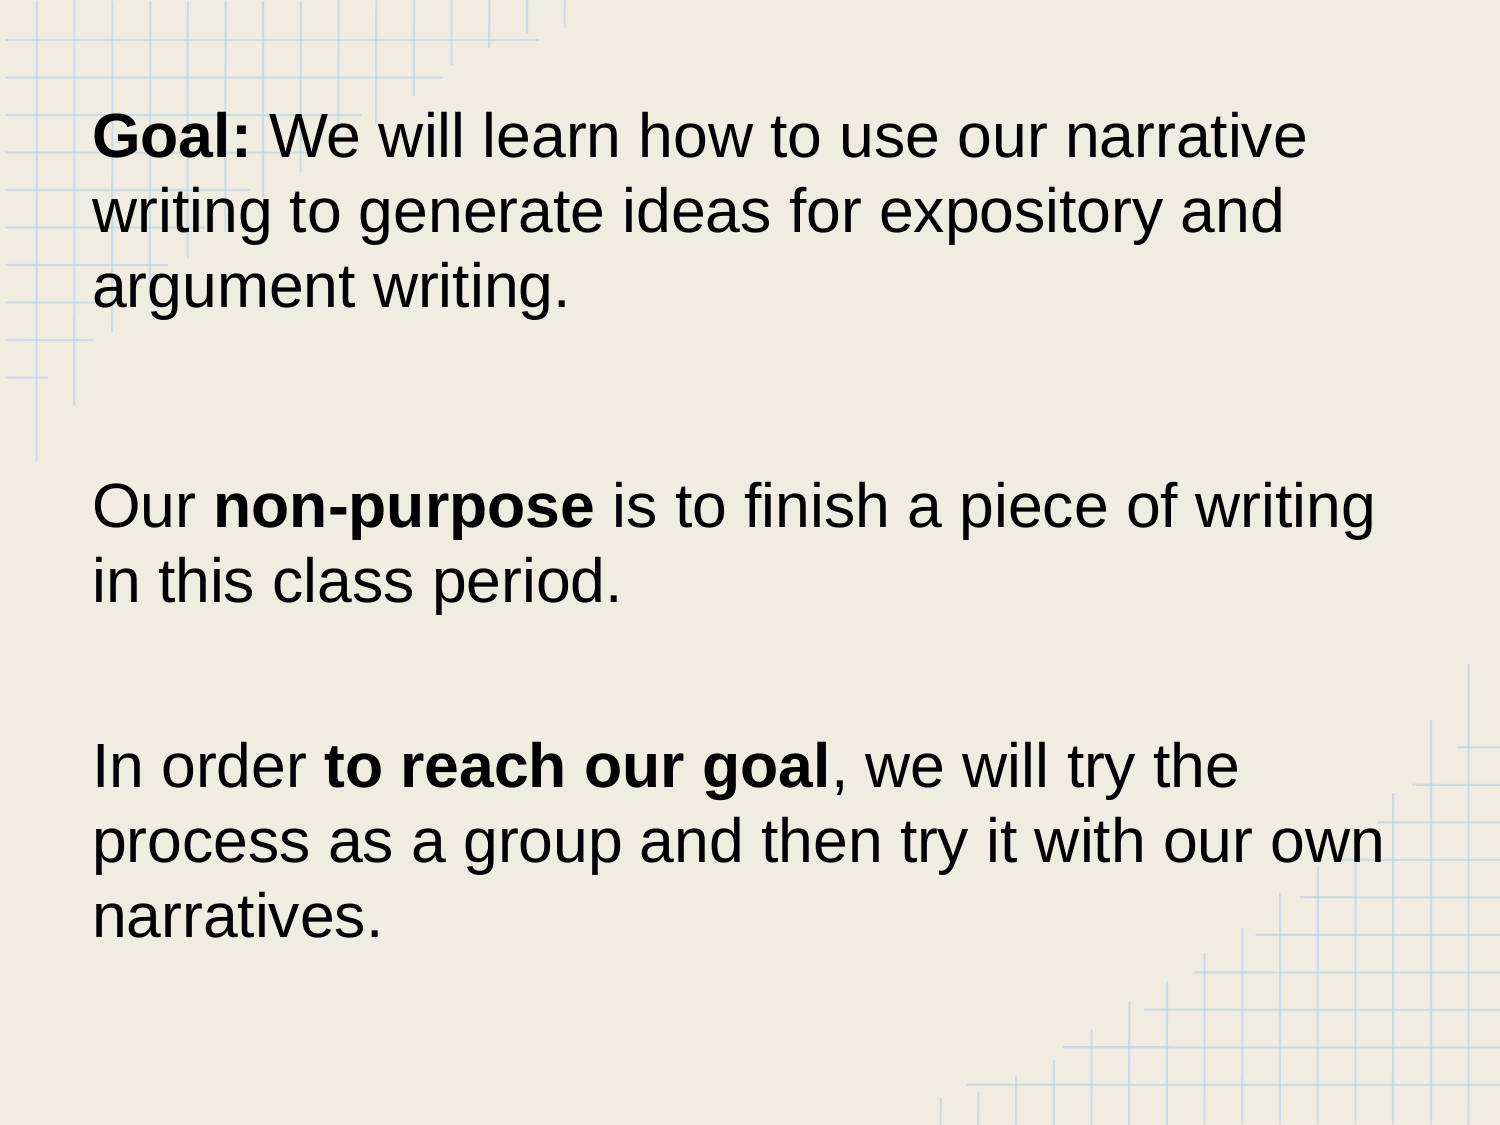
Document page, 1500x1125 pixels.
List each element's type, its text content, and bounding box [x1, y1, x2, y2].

text_box Goal: We will learn how to use our narrative writing to generate ideas for expository and argument writing. Our non-purpose is to finish a piece of writing in this class period. In order to reach our goal, we will try the process as a group and then try it with our own narratives. [77, 80, 1425, 1038]
